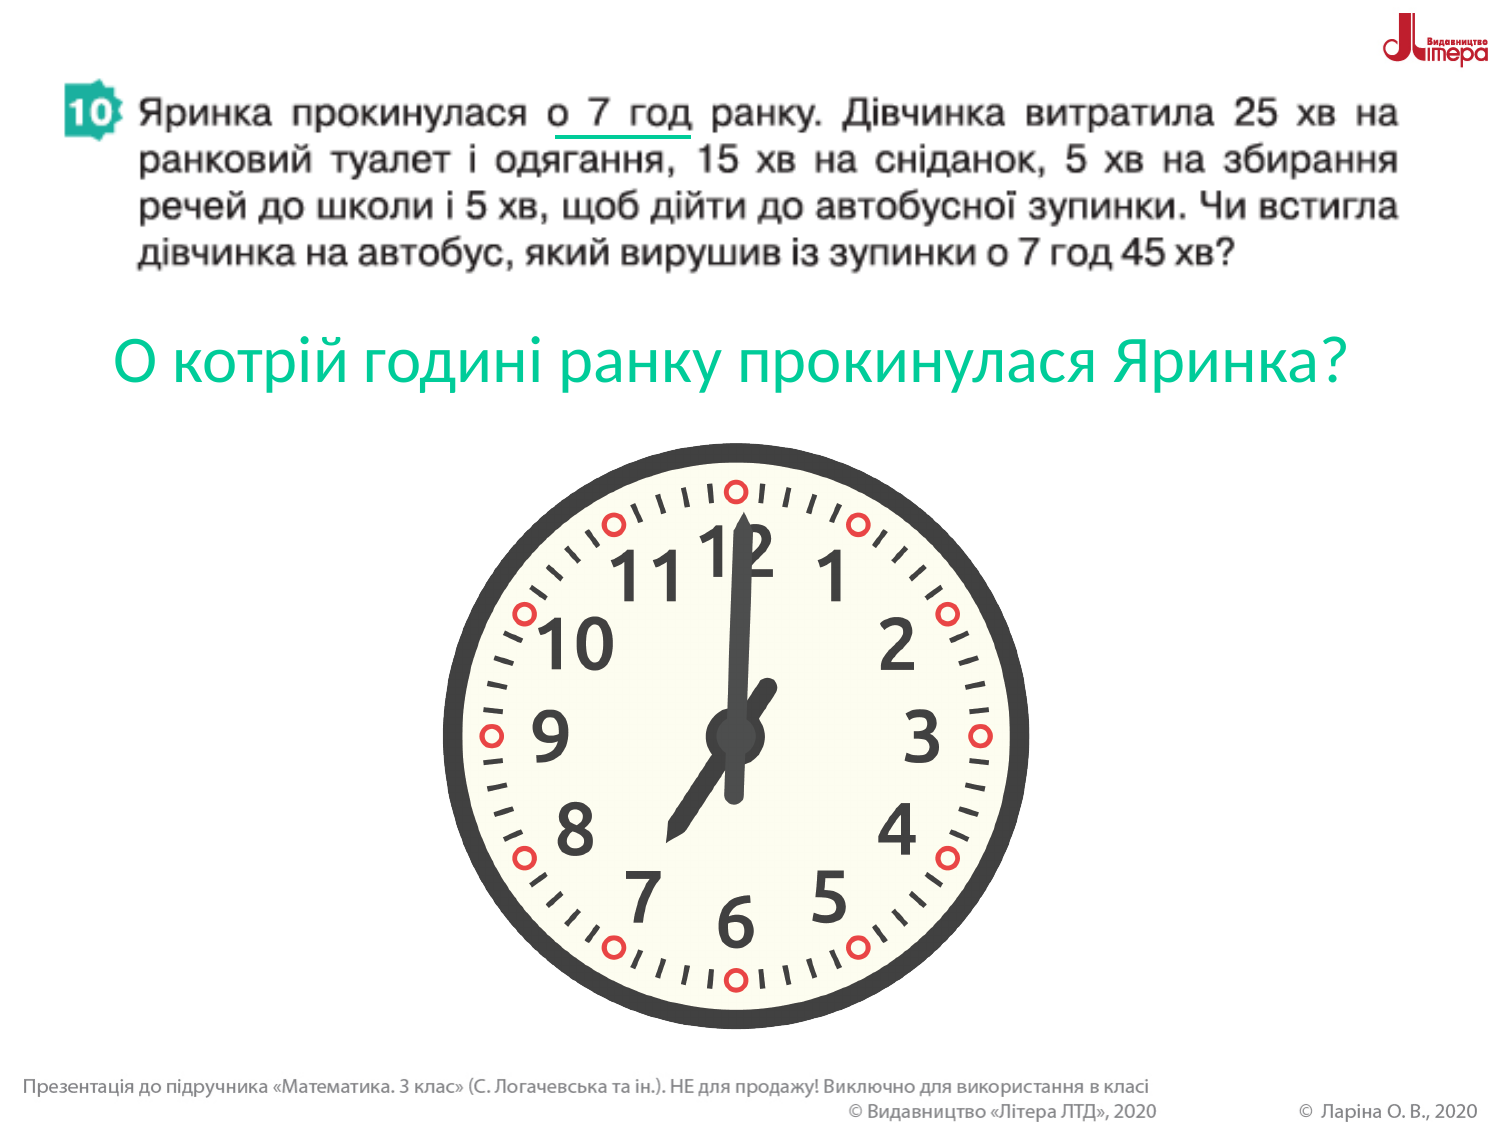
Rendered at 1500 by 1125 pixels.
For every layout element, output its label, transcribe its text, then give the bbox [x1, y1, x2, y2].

text_box О котрій годині ранку прокинулася Яринка? [76, 291, 1388, 421]
picture [0, 0, 1500, 1125]
